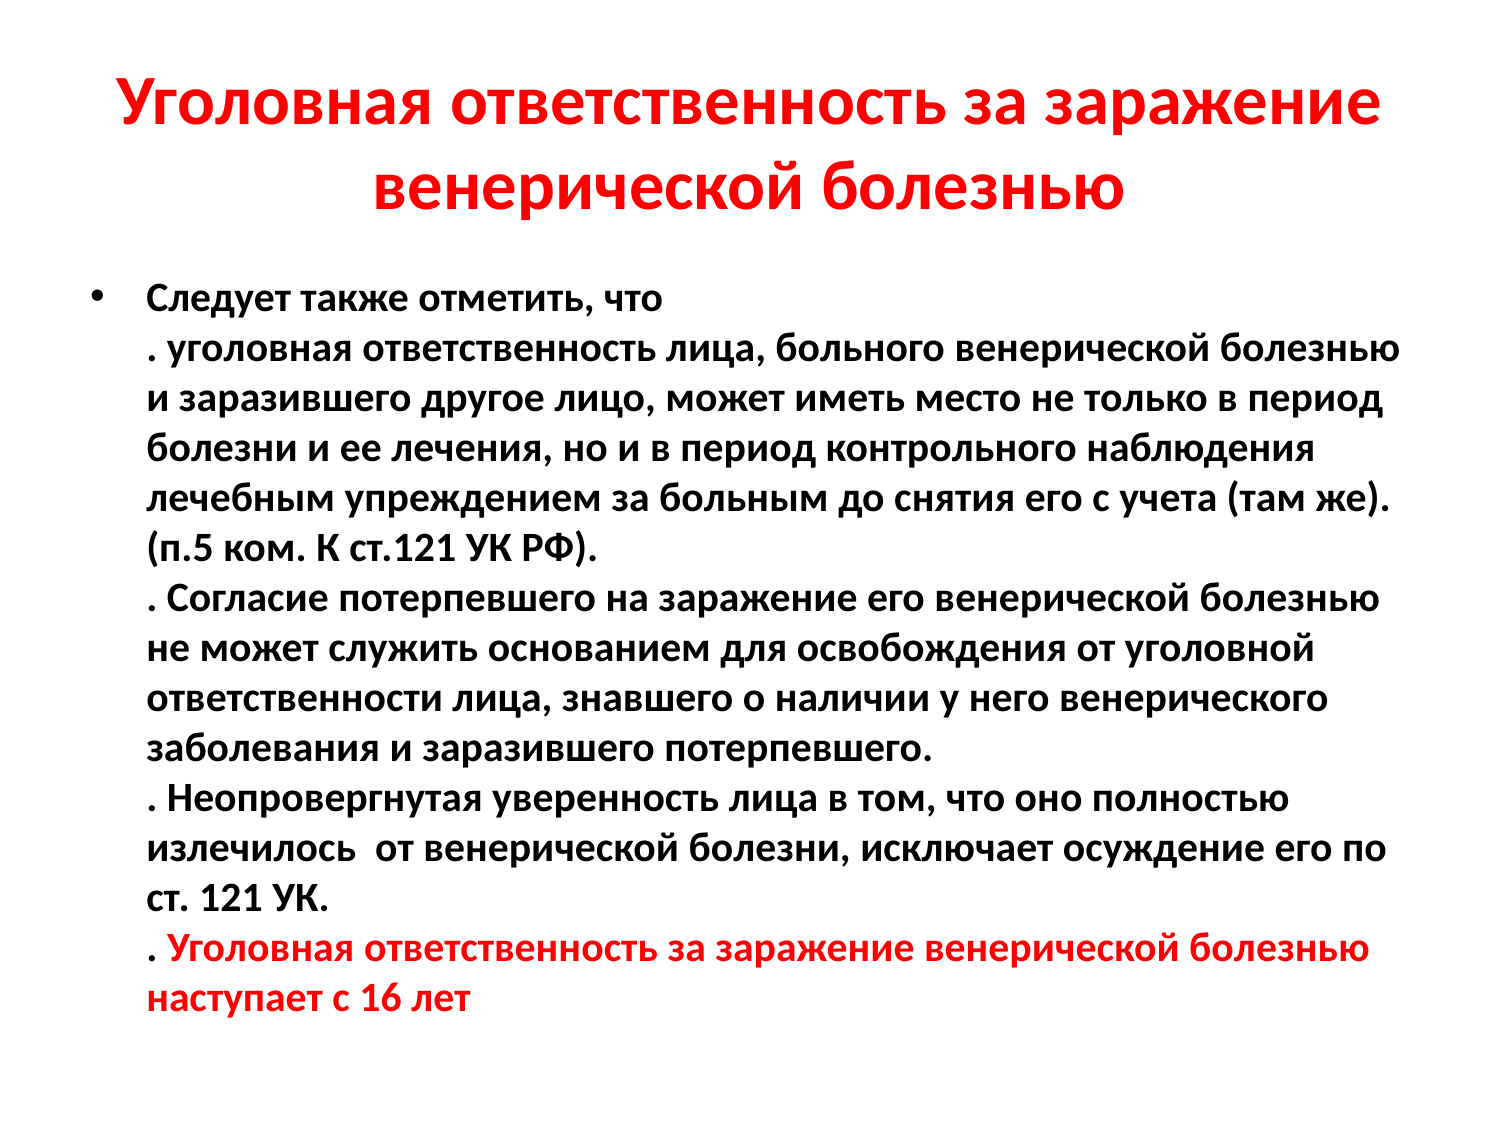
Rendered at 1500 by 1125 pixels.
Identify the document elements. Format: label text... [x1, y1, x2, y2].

list Следует также отметить, что . уголовная ответственность лица, больного венерической болезнью и заразившего другое лицо, может иметь место не только в период болезни и ее лечения, но и в период контрольного наблюдения лечебным упреждением за больным до снятия его с учета (там же).(п.5 ком. К ст.121 УК РФ). . Согласие потерпевшего на заражение его венерической болезнью не может служить основанием для освобождения от уголовной ответственности лица, знавшего о наличии у него венерического заболевания и заразившего потерпевшего. . Неопровергнутая уверенность лица в том, что оно полностью излечилось от венерической болезни, исключает осуждение его по ст. 121 УК. . Уголовная ответственность за заражение венерической болезнью наступает с 16 лет [74, 262, 1426, 1006]
title Уголовная ответственность за заражение венерической болезнью [74, 44, 1426, 233]
